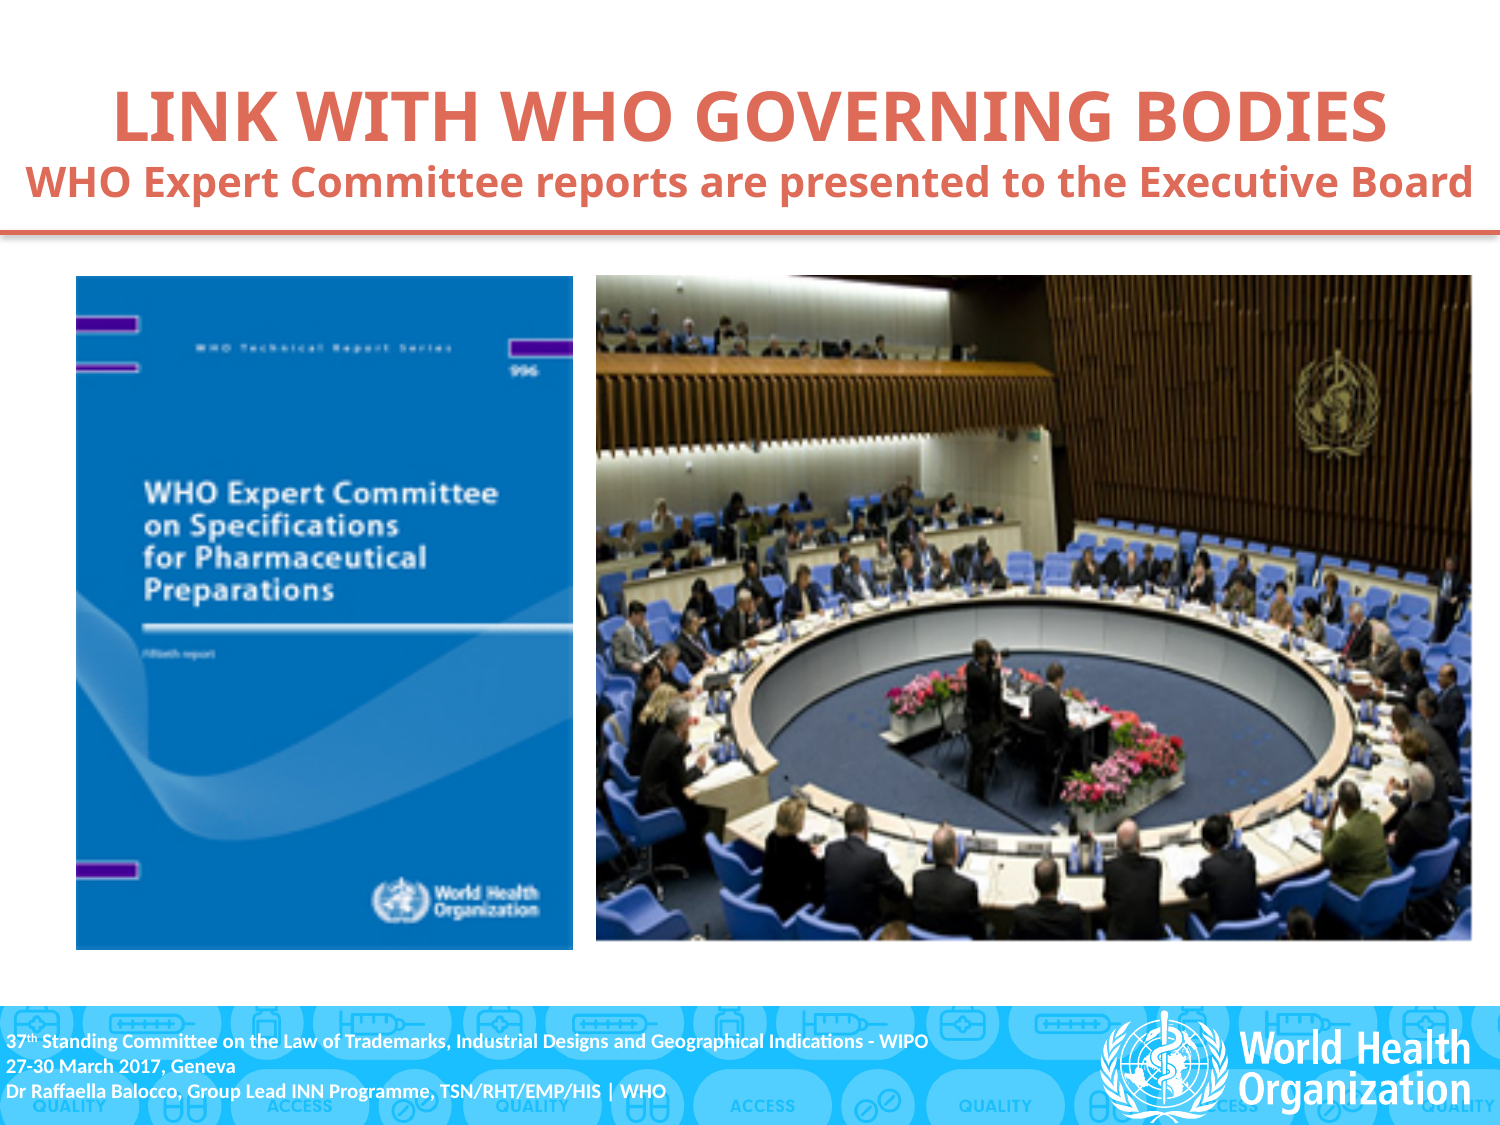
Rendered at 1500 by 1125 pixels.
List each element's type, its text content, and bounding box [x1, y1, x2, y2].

picture [596, 275, 1478, 951]
title LINK WITH WHO GOVERNING BODIES WHO Expert Committee reports are presented to the Executive Board [0, 45, 1500, 233]
picture [76, 276, 574, 951]
picture [0, 1006, 1500, 1125]
